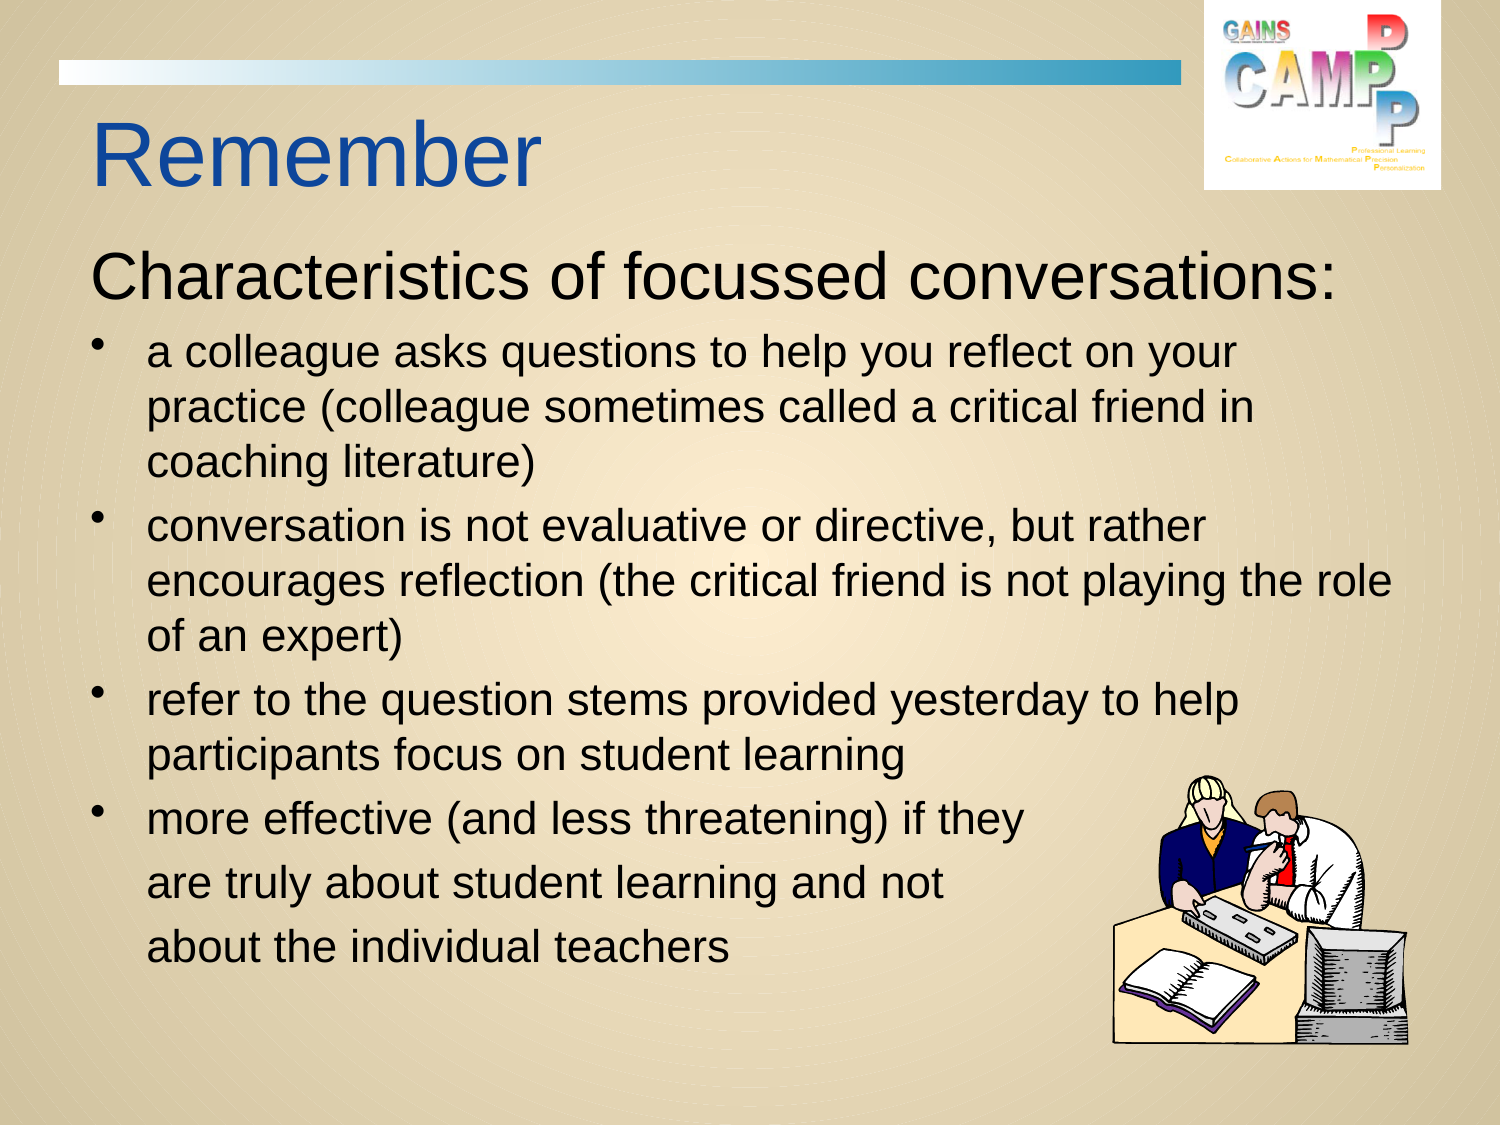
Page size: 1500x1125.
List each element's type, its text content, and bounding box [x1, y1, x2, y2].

picture [1204, 0, 1442, 190]
list Characteristics of focussed conversations: a colleague asks questions to help you reflect on your practice (colleague sometimes called a critical friend in coaching literature) conversation is not evaluative or directive, but rather encourages reflection (the critical friend is not playing the role of an expert) refer to the question stems provided yesterday to help participants focus on student learning more effective (and less threatening) if they are truly about student learning and not about the individual teachers [74, 224, 1426, 1001]
picture [1112, 774, 1410, 1045]
title Remember [74, 74, 1426, 224]
